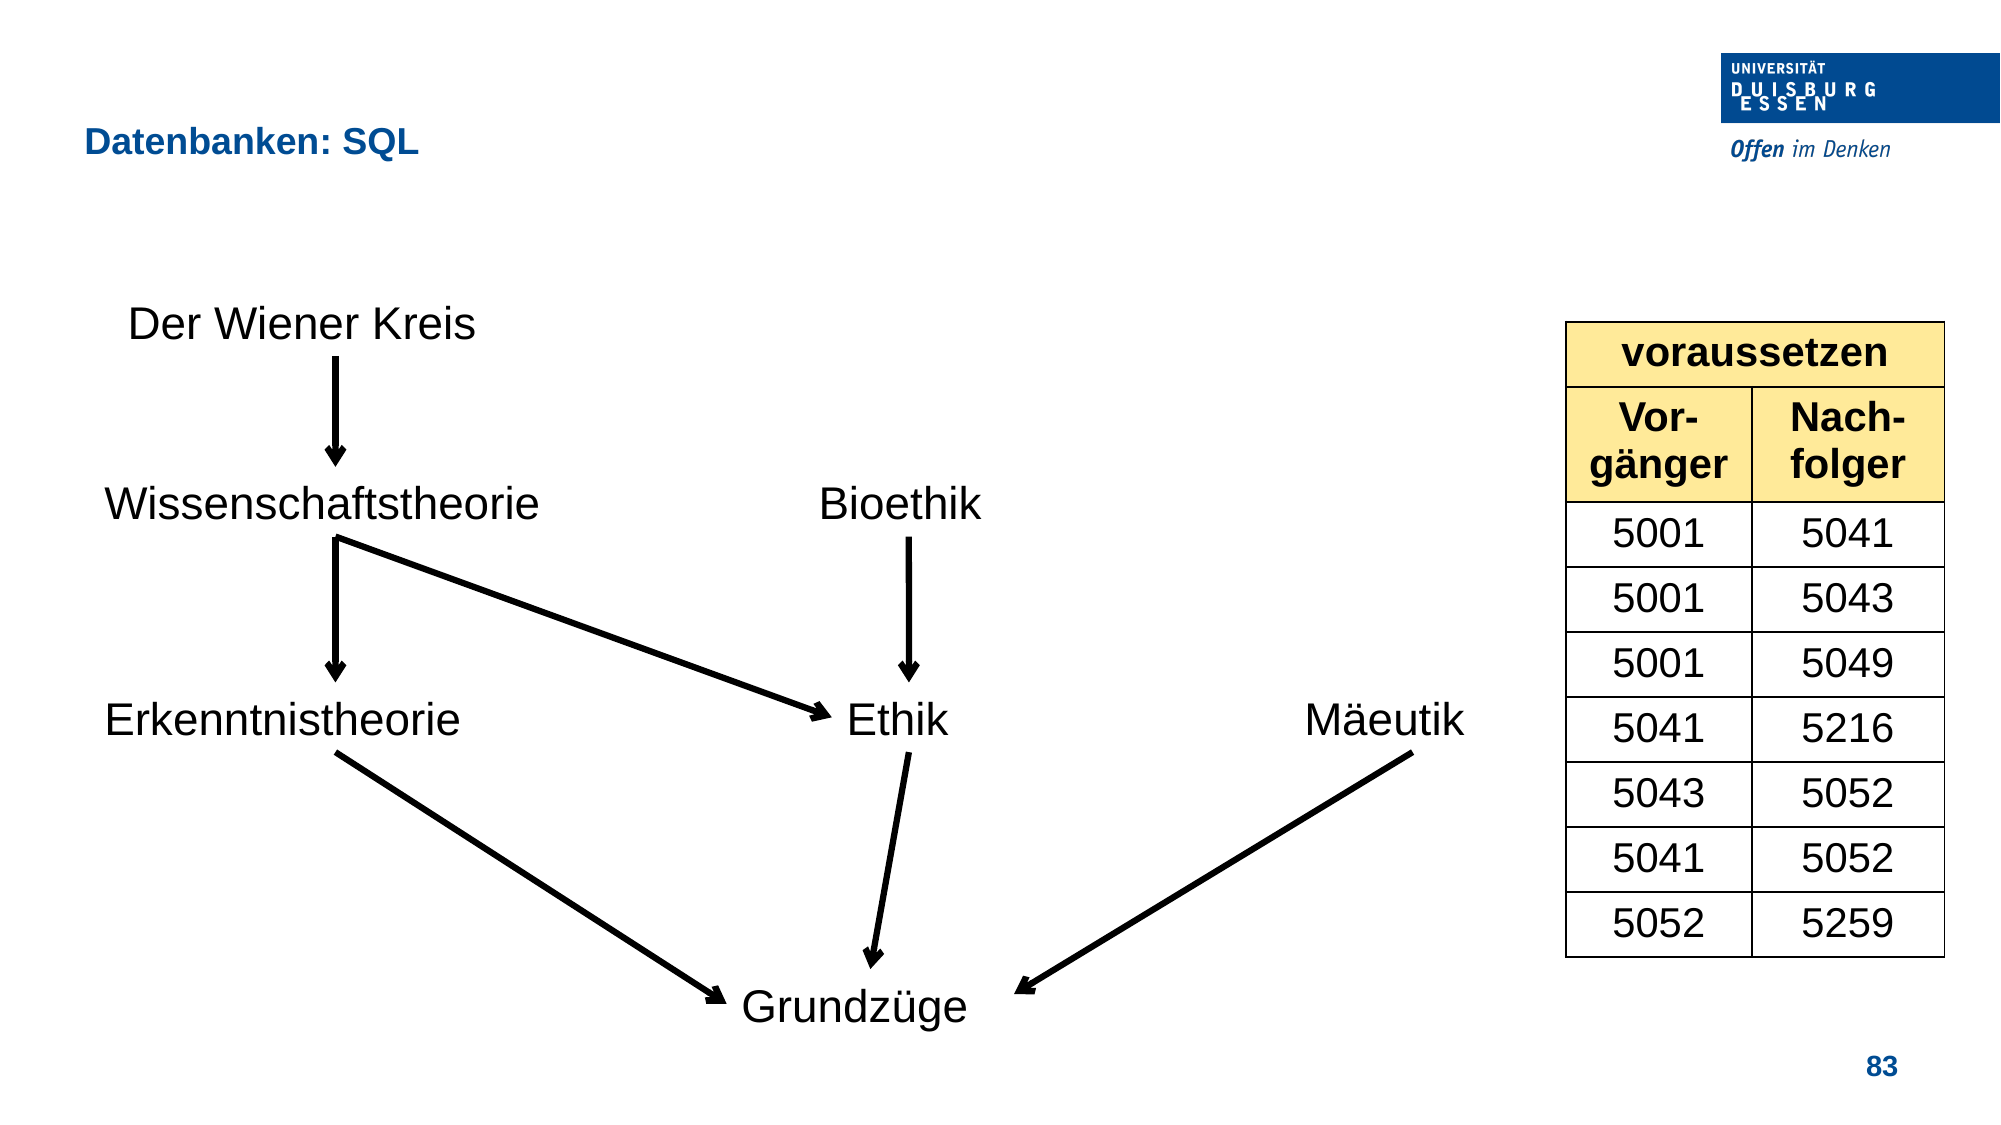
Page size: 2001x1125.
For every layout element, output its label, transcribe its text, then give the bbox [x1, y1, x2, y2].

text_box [1014, 753, 1413, 994]
list Datenbanken: SQL [84, 121, 1694, 163]
text_box Erkenntnistheorie [89, 682, 582, 753]
text_box Der Wiener Kreis [113, 286, 558, 356]
slide_number 83 [1677, 1039, 1914, 1081]
text_box Grundzüge [726, 969, 1015, 1039]
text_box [335, 753, 727, 1005]
text_box Mäeutik [1289, 682, 1536, 753]
table_cell 5043 [1753, 568, 1944, 631]
table_cell 5041 [1567, 698, 1751, 761]
text_box Ethik [831, 682, 986, 753]
table_cell 5001 [1567, 503, 1751, 566]
table_cell 5001 [1567, 568, 1751, 631]
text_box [870, 753, 909, 969]
table_cell 5041 [1753, 503, 1944, 566]
table_cell 5052 [1567, 893, 1751, 956]
table_cell 5052 [1753, 763, 1944, 826]
table_cell 5049 [1753, 633, 1944, 696]
picture [1721, 53, 2000, 162]
table_header voraussetzen [1567, 323, 1944, 386]
table_cell 5001 [1567, 633, 1751, 696]
table_cell Nach-folger [1753, 388, 1944, 501]
table_cell Vor-gänger [1567, 388, 1751, 501]
table_cell 5041 [1567, 828, 1751, 891]
table_cell 5043 [1567, 763, 1751, 826]
table_cell 5216 [1753, 698, 1944, 761]
text_box Wissenschaftstheorie [89, 466, 582, 537]
text_box Bioethik [803, 466, 1015, 537]
table_cell 5052 [1753, 828, 1944, 891]
table_cell 5259 [1753, 893, 1944, 956]
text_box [335, 537, 832, 718]
